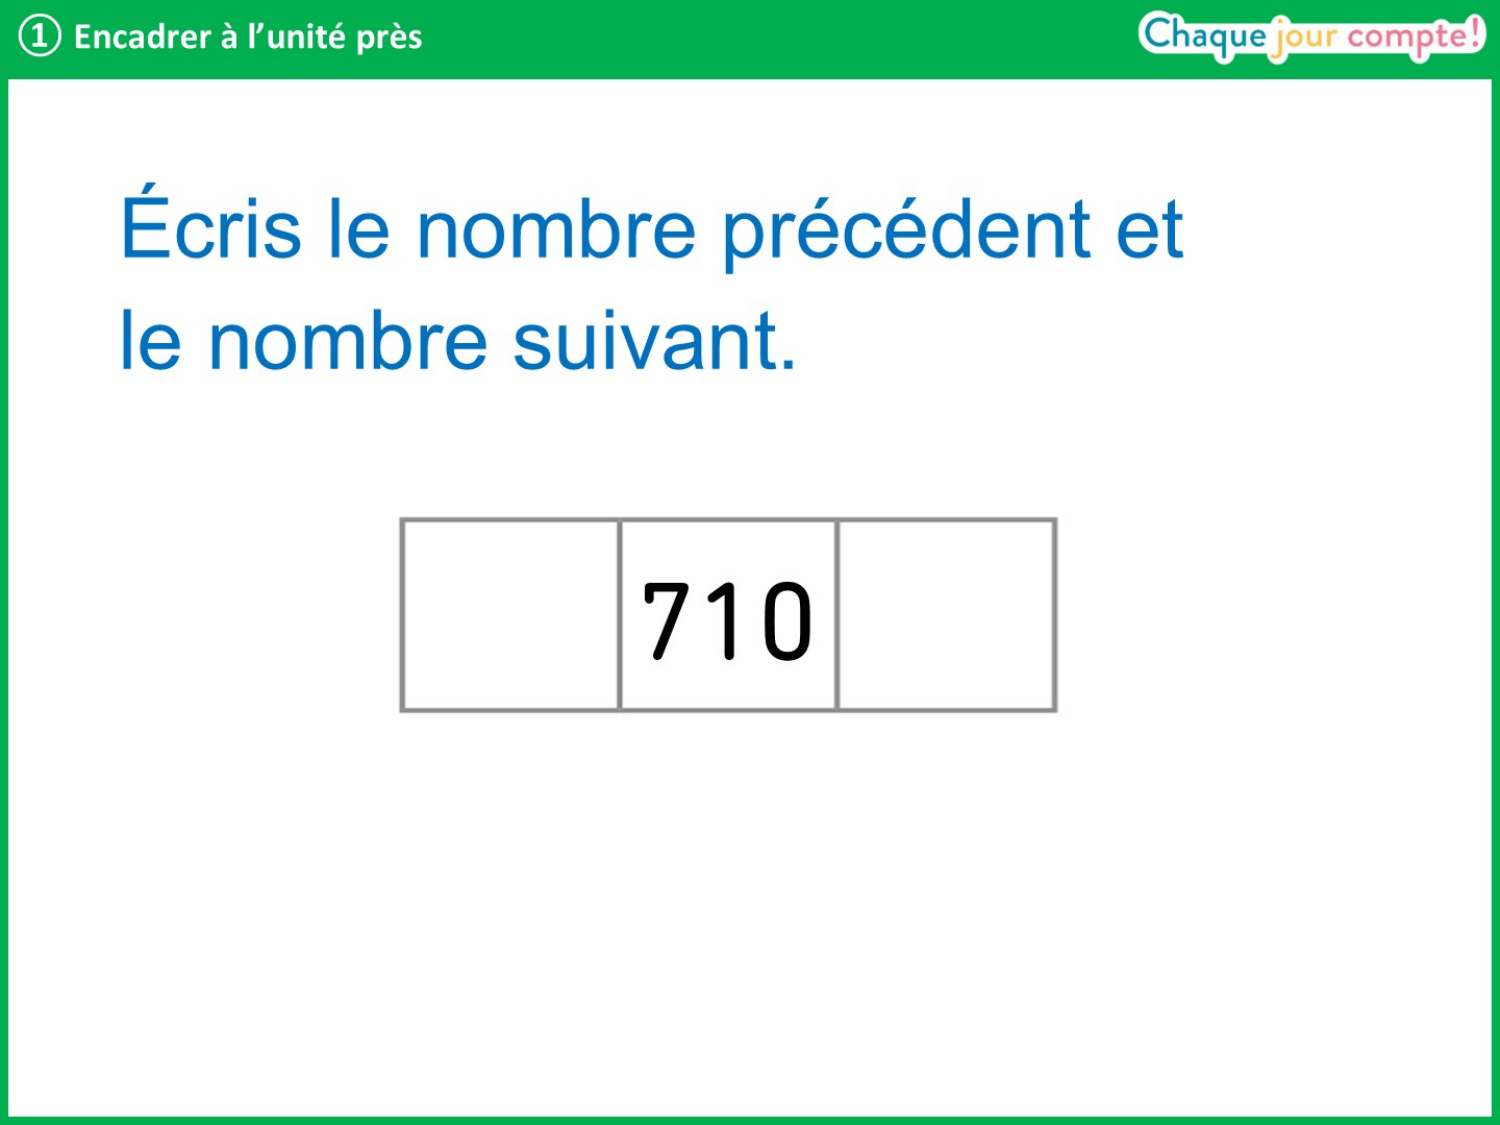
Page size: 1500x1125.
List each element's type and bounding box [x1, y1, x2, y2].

list [0, 0, 1500, 1125]
